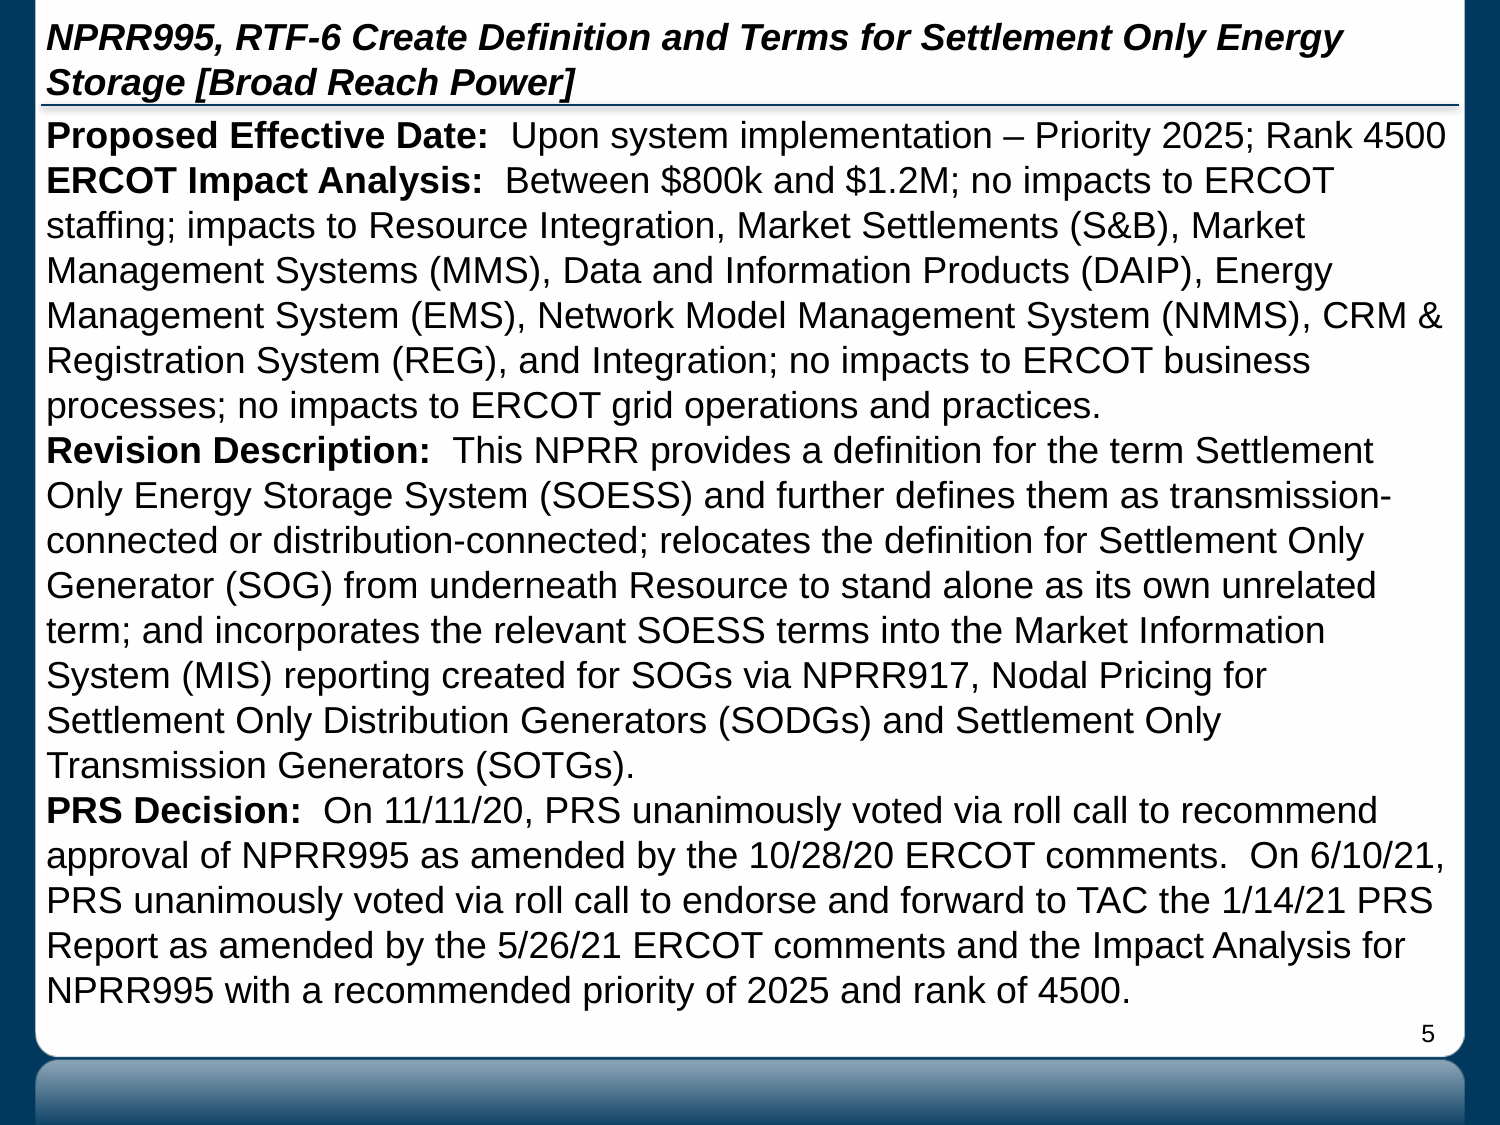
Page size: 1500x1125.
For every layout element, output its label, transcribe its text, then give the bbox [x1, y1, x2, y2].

picture [35, 0, 1465, 1125]
text_box Proposed Effective Date: Upon system implementation – Priority 2025; Rank 4500 ERCOT Impact Analysis: Between $800k and $1.2M; no impacts to ERCOT staffing; impacts to Resource Integration, Market Settlements (S&B), Market Management Systems (MMS), Data and Information Products (DAIP), Energy Management System (EMS), Network Model Management System (NMMS), CRM & Registration System (REG), and Integration; no impacts to ERCOT business processes; no impacts to ERCOT grid operations and practices. Revision Description: This NPRR provides a definition for the term Settlement Only Energy Storage System (SOESS) and further defines them as transmission-connected or distribution-connected; relocates the definition for Settlement Only Generator (SOG) from underneath Resource to stand alone as its own unrelated term; and incorporates the relevant SOESS terms into the Market Information System (MIS) reporting created for SOGs via NPRR917, Nodal Pricing for Settlement Only Distribution Generators (SODGs) and Settlement Only Transmission Generators (SOTGs). PRS Decision: On 11/11/20, PRS unanimously voted via roll call to recommend approval of NPRR995 as amended by the 10/28/20 ERCOT comments. On 6/10/21, PRS unanimously voted via roll call to endorse and forward to TAC the 1/14/21 PRS Report as amended by the 5/26/21 ERCOT comments and the Impact Analysis for NPRR995 with a recommended priority of 2025 and rank of 4500. [31, 103, 1464, 1019]
title NPRR995, RTF-6 Create Definition and Terms for Settlement Only Energy Storage [Broad Reach Power] [31, 20, 1464, 97]
